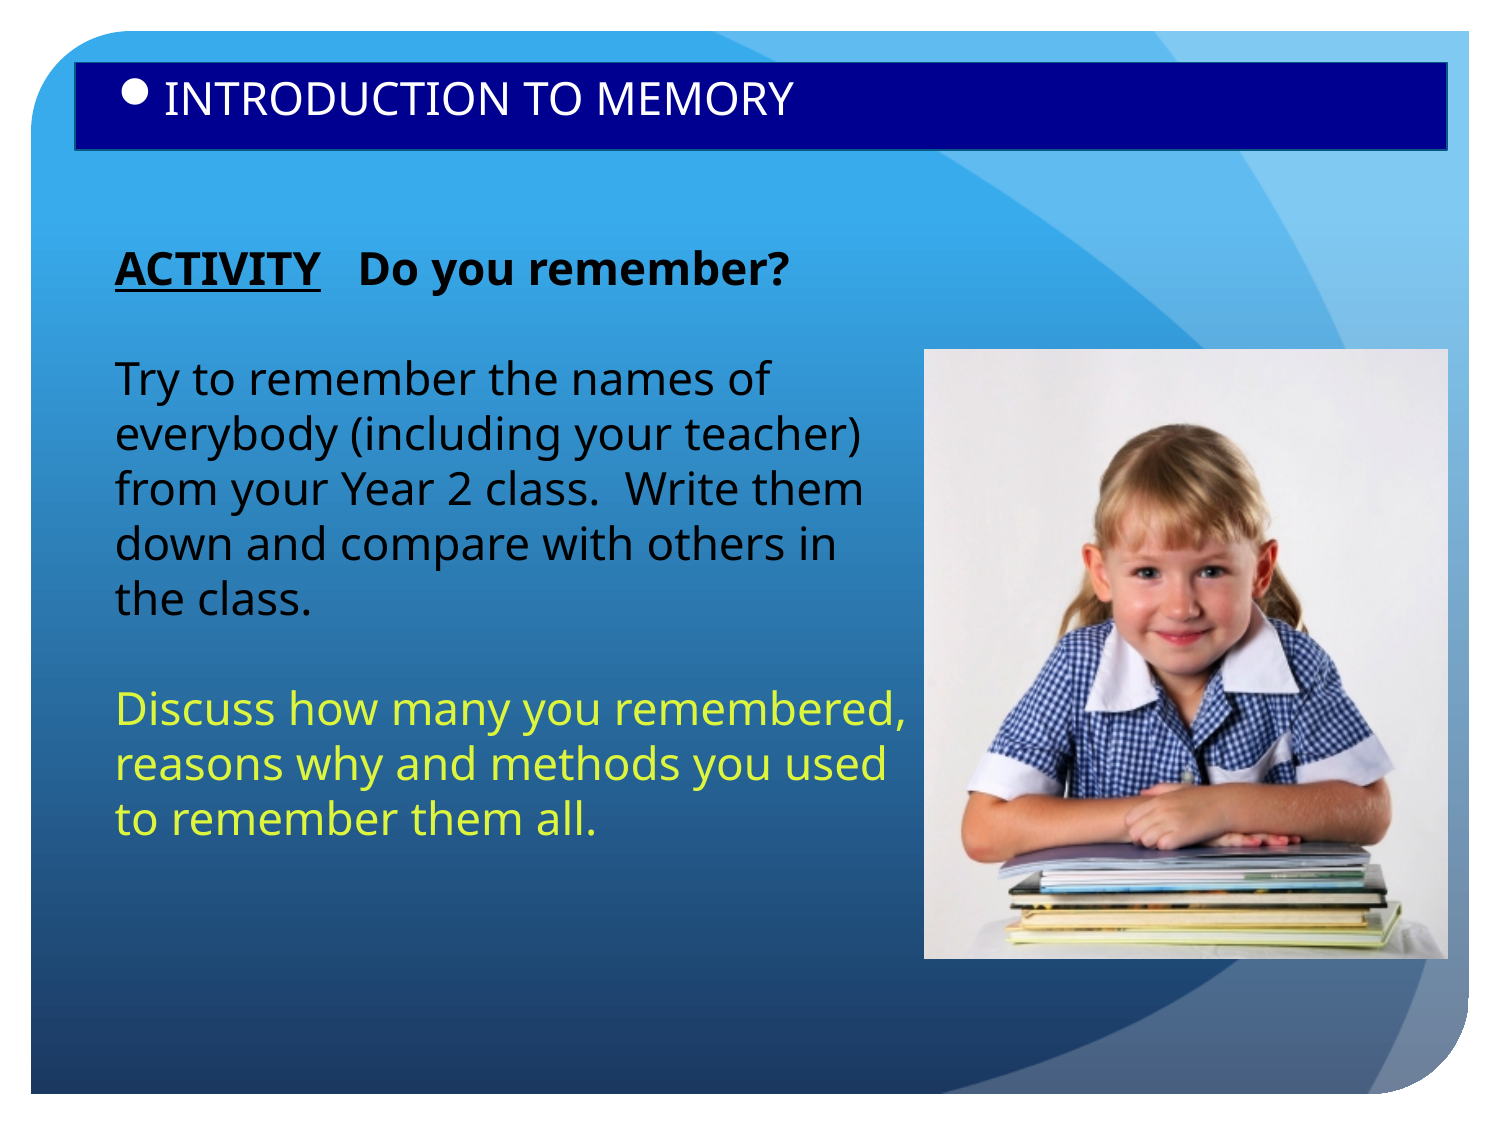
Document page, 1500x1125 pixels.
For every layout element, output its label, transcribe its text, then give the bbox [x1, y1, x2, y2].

text_box ACTIVITY Do you remember? Try to remember the names of everybody (including your teacher) from your Year 2 class. Write them down and compare with others in the class. Discuss how many you remembered, reasons why and methods you used to remember them all. [99, 232, 925, 962]
text_box [74, 62, 102, 151]
text_box [1372, 62, 1448, 151]
list INTRODUCTION TO MEMORY [102, 62, 1372, 85]
text_box [99, 85, 1398, 231]
picture [24, 30, 1473, 1094]
